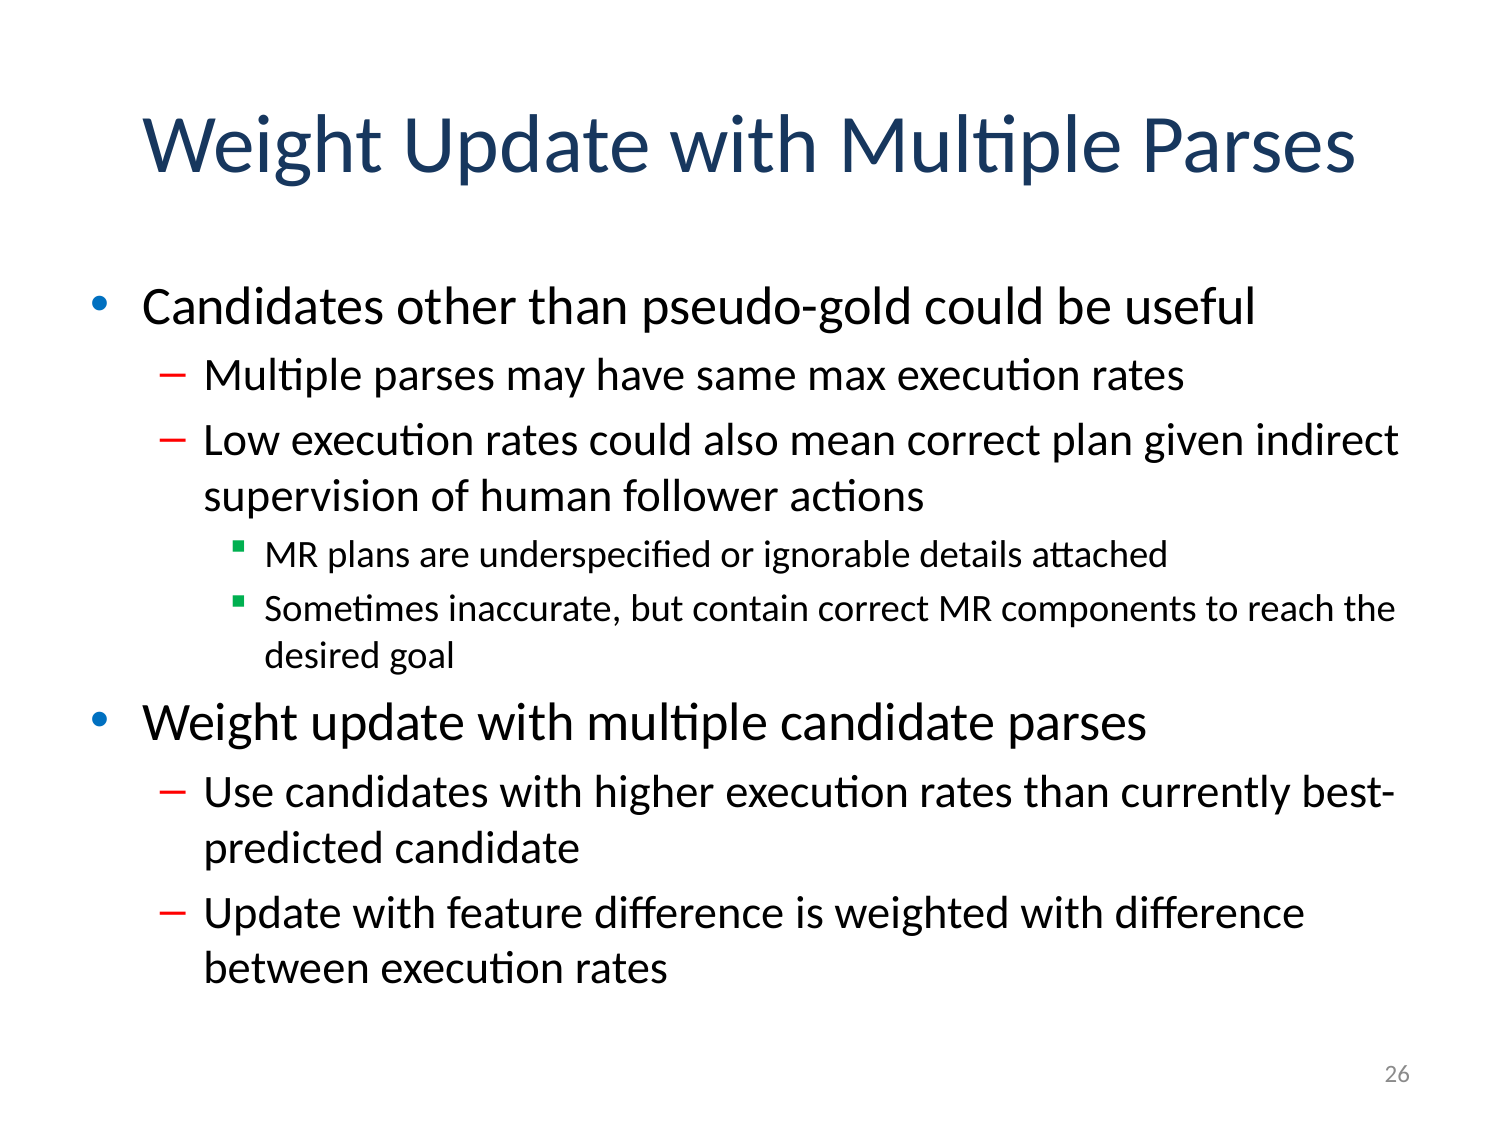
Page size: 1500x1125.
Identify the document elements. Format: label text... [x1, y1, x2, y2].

slide_number 26 [1074, 1042, 1425, 1103]
title Weight Update with Multiple Parses [75, 45, 1425, 233]
list Candidates other than pseudo-gold could be useful Multiple parses may have same max execution rates Low execution rates could also mean correct plan given indirect supervision of human follower actions MR plans are underspecified or ignorable details attached Sometimes inaccurate, but contain correct MR components to reach the desired goal Weight update with multiple candidate parses Use candidates with higher execution rates than currently best-predicted candidate Update with feature difference is weighted with difference between execution rates [75, 262, 1425, 1005]
